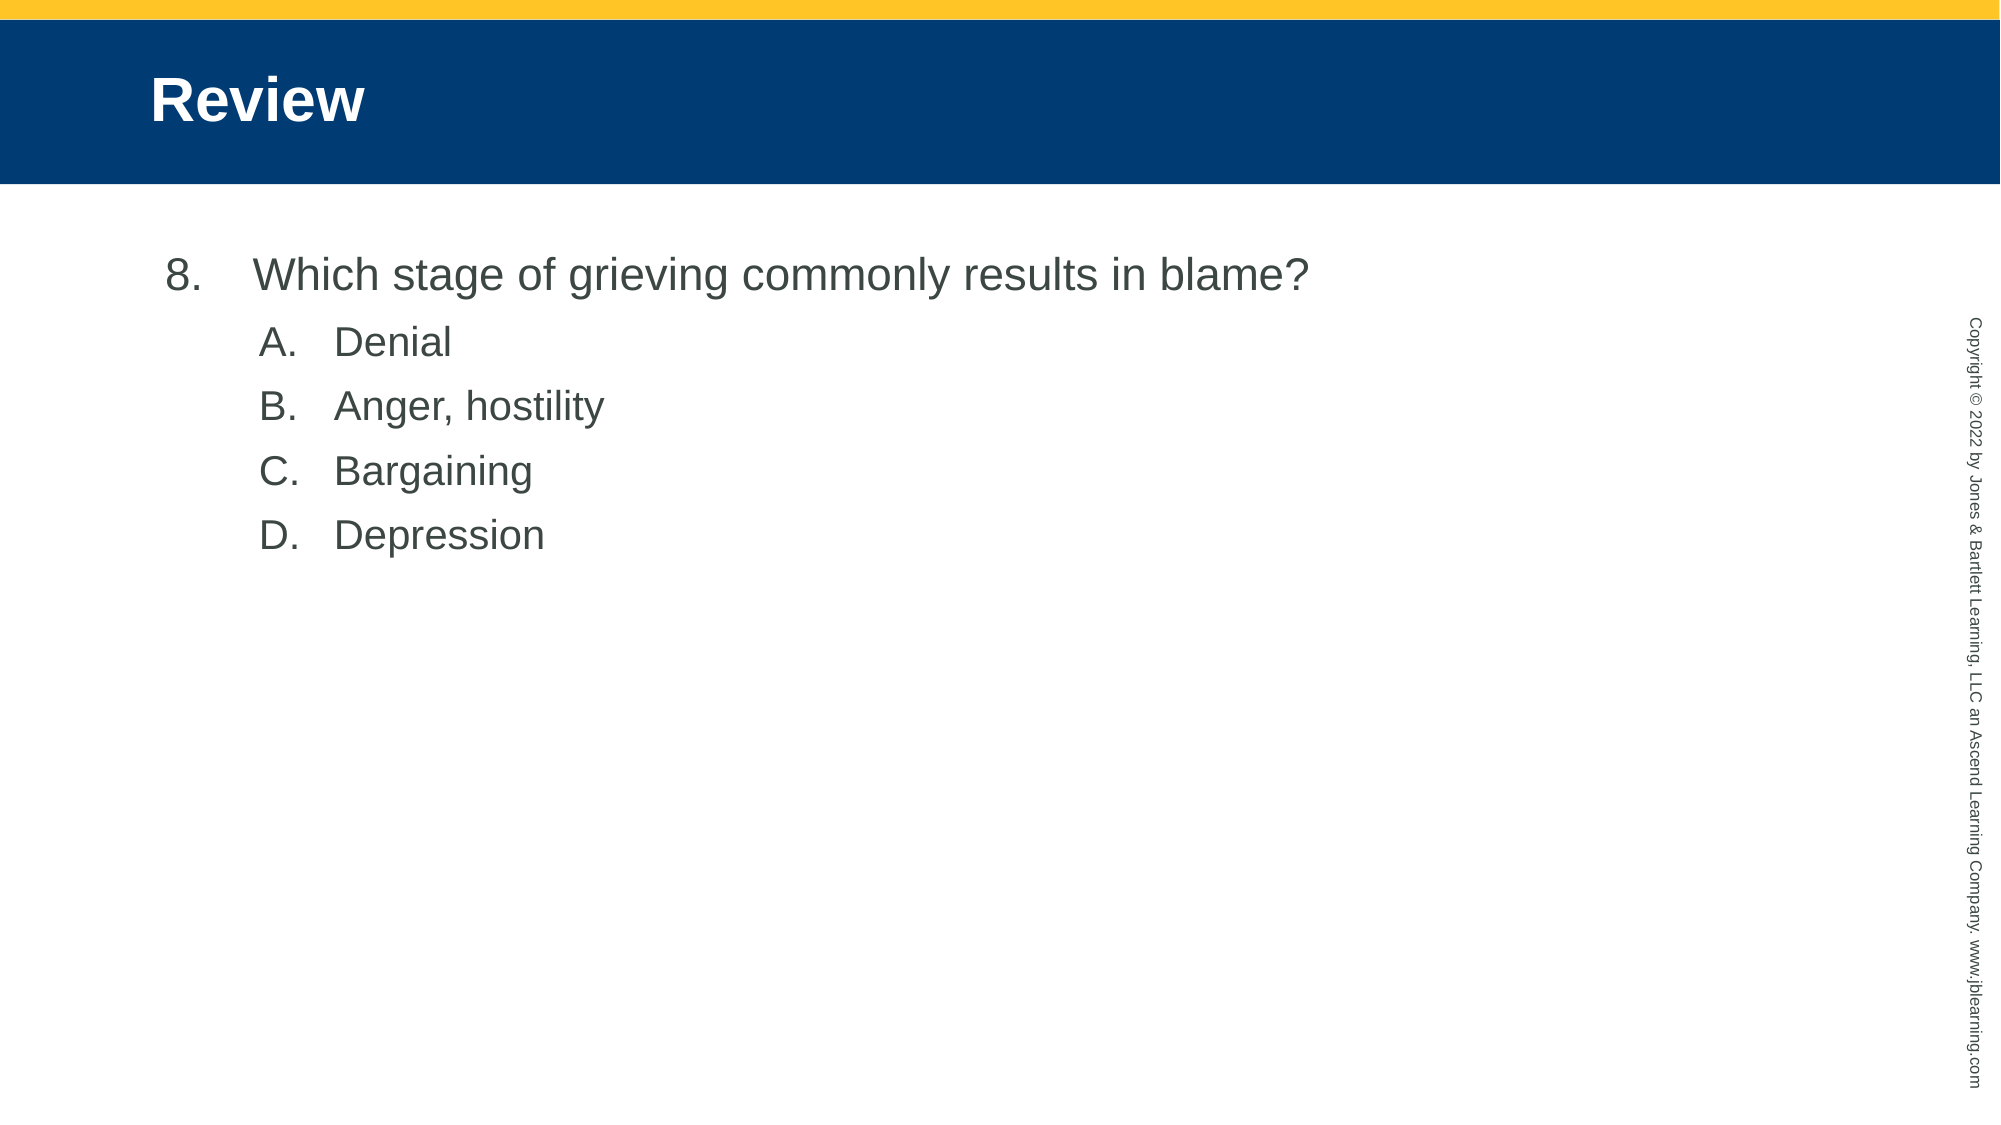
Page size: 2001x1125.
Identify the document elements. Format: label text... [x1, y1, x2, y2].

title Review [0, 19, 2000, 185]
list Which stage of grieving commonly results in blame? Denial Anger, hostility Bargaining Depression [150, 237, 1850, 1025]
